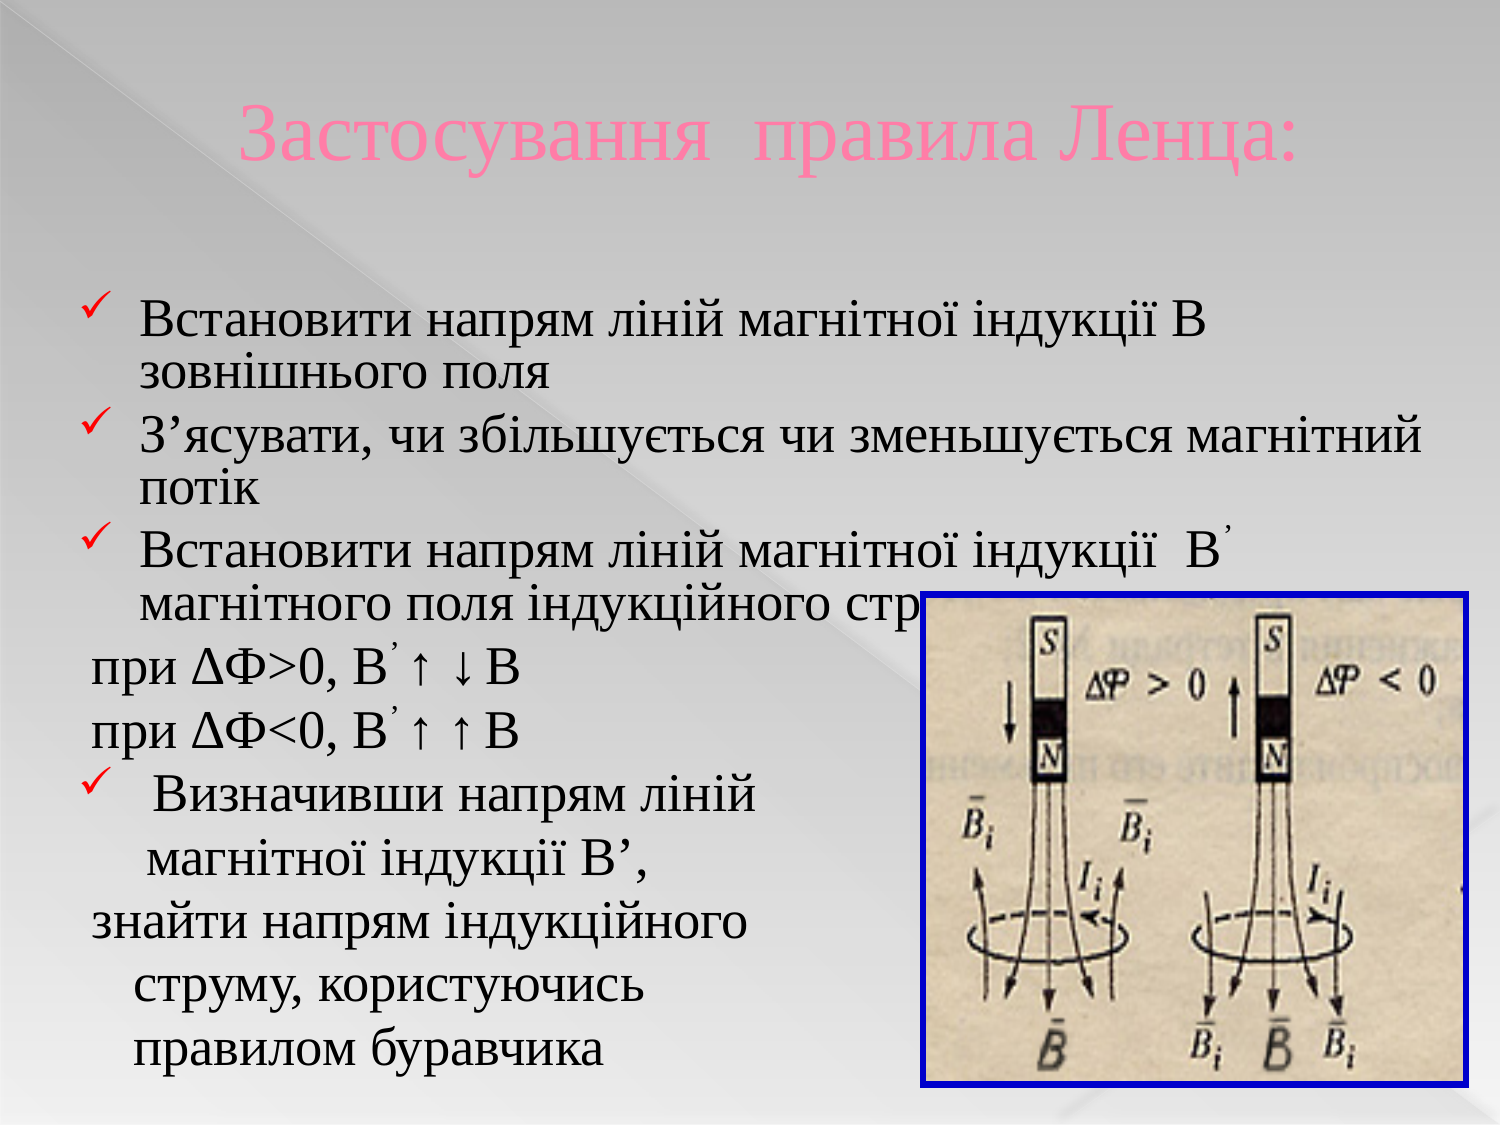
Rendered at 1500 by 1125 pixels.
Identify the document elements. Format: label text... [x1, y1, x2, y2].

picture [925, 597, 1464, 1082]
list Встановити напрям ліній магнітної індукції В зовнішнього поля З’ясувати, чи збільшується чи зменьшується магнітний потік Встановити напрям ліній магнітної індукції В’ магнітного поля індукційного струму при ∆Ф>0, В’ ↑ ↓ В при ∆Ф<0, В’ ↑ ↑ В Визначивши напрям ліній магнітної індукції В’, знайти напрям індукційного струму, користуючись правилом буравчика [53, 210, 1459, 1090]
title Застосування правила Ленца: [35, 35, 1425, 220]
